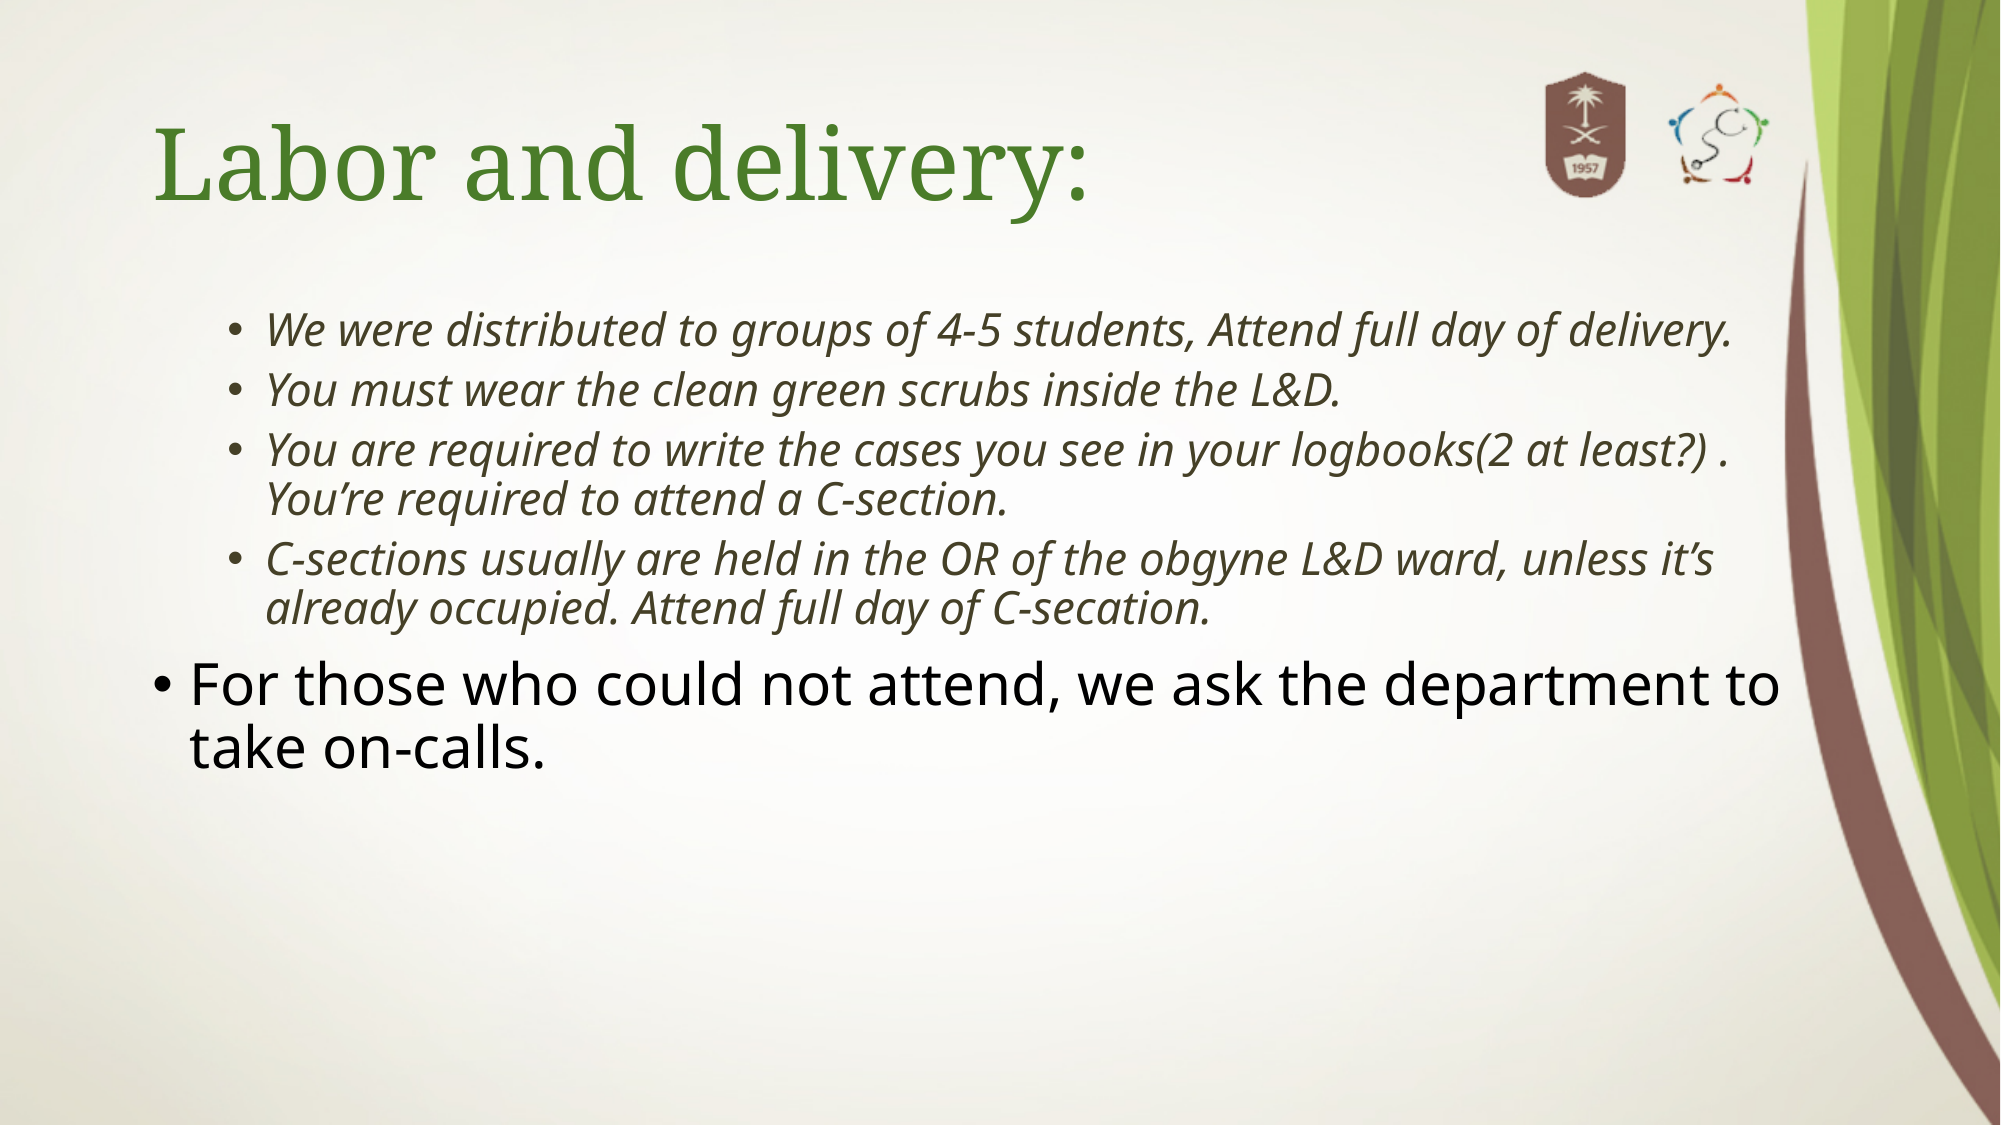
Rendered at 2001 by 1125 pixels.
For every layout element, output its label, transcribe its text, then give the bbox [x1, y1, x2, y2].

picture [0, 0, 2001, 1125]
list We were distributed to groups of 4-5 students, Attend full day of delivery. You must wear the clean green scrubs inside the L&D. You are required to write the cases you see in your logbooks(2 at least?) . You’re required to attend a C-section. C-sections usually are held in the OR of the obgyne L&D ward, unless it’s already occupied. Attend full day of C-secation. For those who could not attend, we ask the department to take on-calls. [137, 299, 1863, 1014]
title Labor and delivery: [137, 59, 1863, 278]
